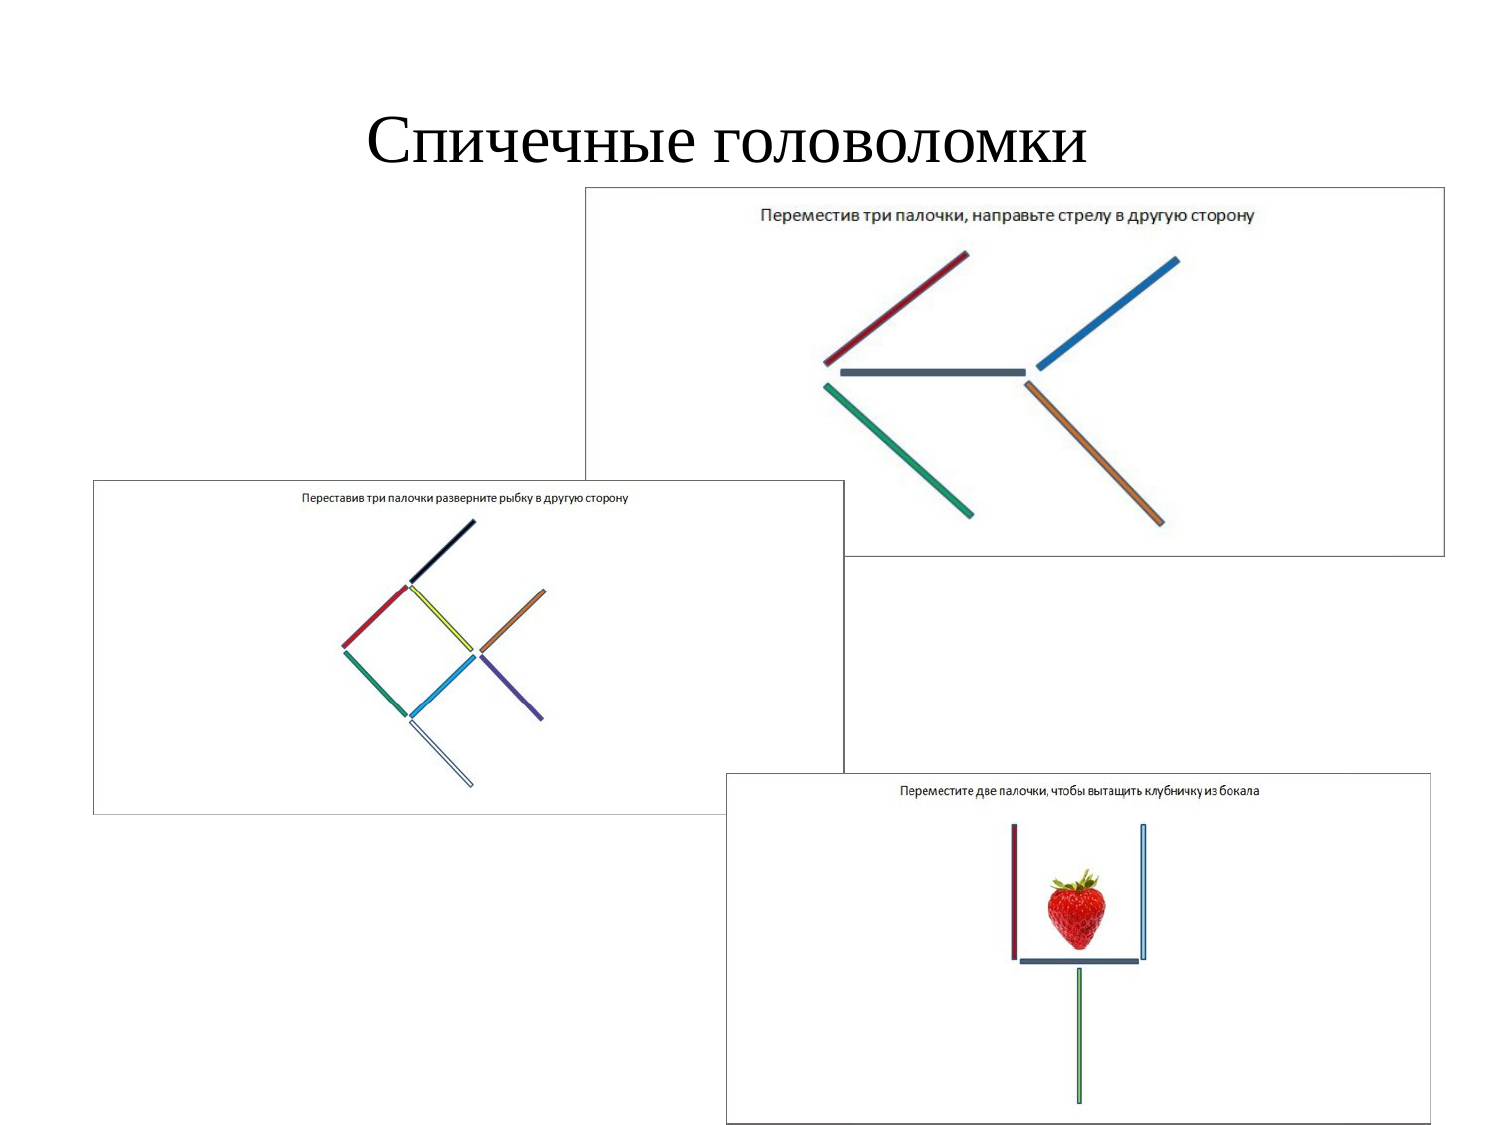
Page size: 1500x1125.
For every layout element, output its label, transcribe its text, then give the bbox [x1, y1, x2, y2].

picture [93, 480, 1431, 1125]
title Спичечные головоломки [187, 35, 1269, 246]
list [585, 187, 1445, 557]
